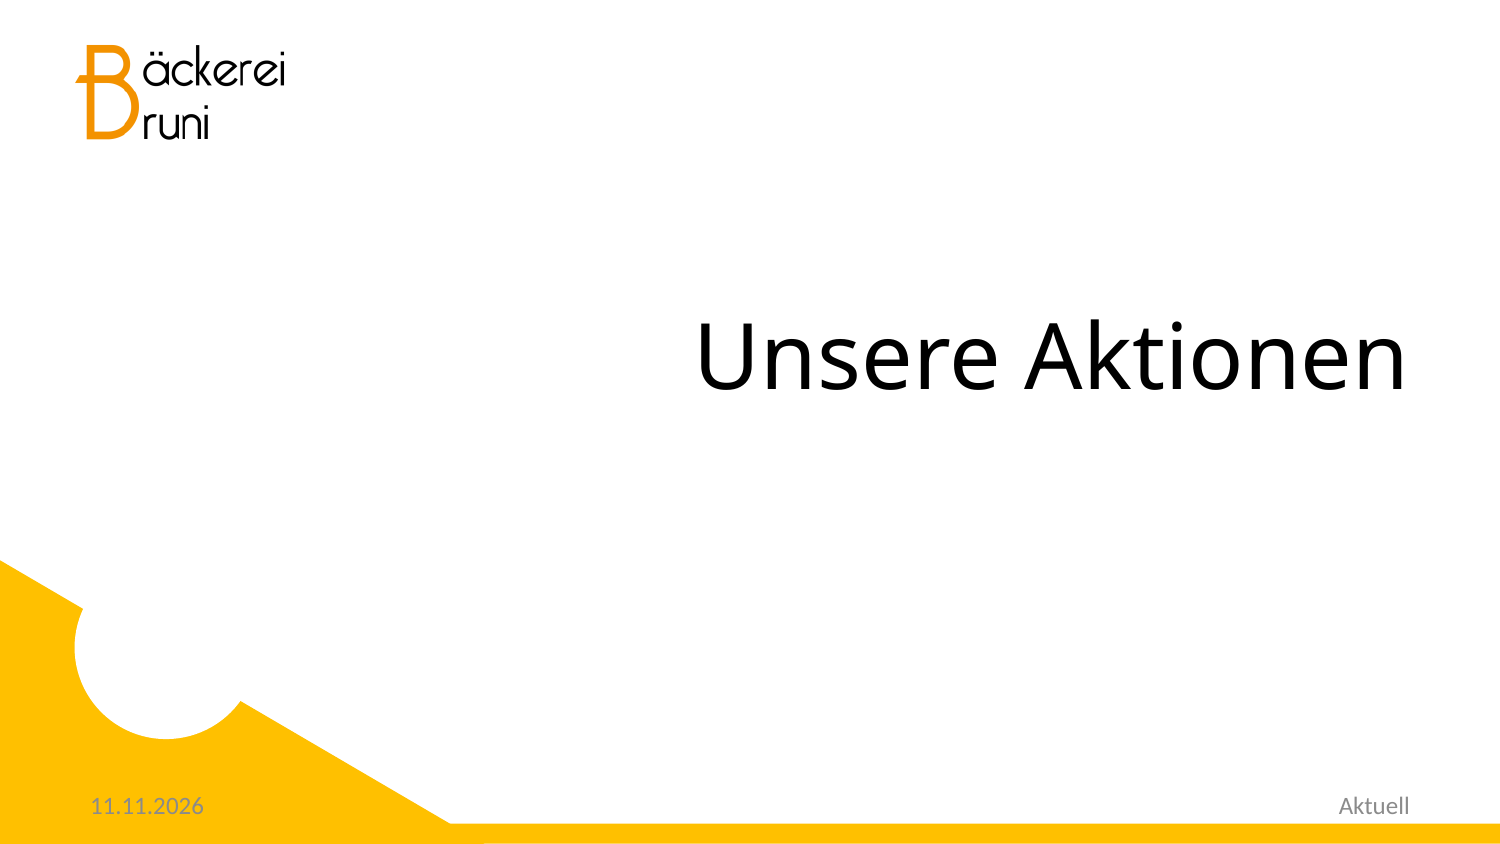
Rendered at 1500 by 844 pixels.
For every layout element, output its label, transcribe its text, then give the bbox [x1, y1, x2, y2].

footer Aktuell [950, 782, 1425, 827]
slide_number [75, 782, 425, 827]
picture [66, 32, 302, 151]
title Unsere Aktionen [150, 262, 1425, 443]
